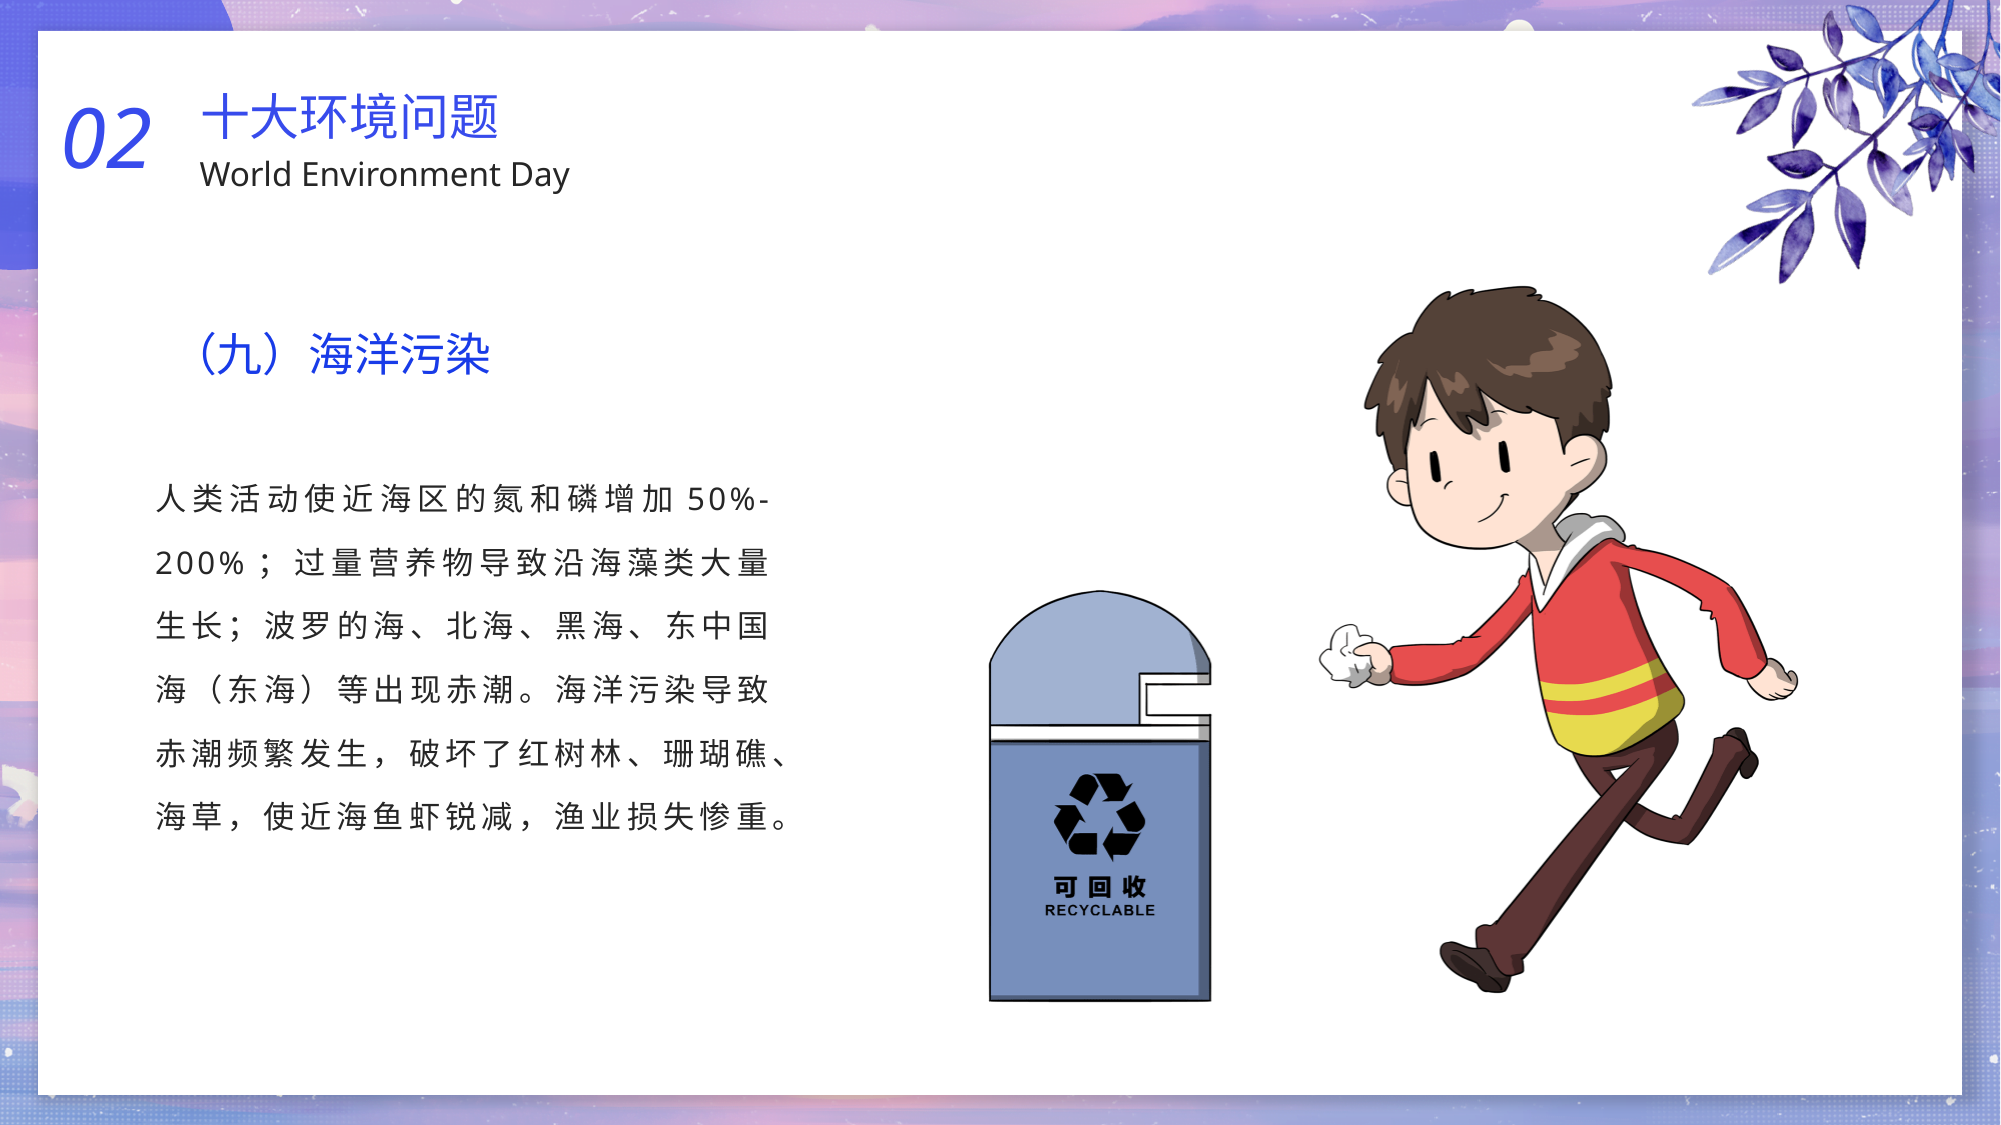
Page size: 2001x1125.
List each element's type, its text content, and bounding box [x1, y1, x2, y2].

picture [0, 0, 2001, 1125]
text_box （九）海洋污染 [156, 285, 507, 389]
list 人类活动使近海区的氮和磷增加50%-200%；过量营养物导致沿海藻类大量生长；波罗的海、北海、黑海、东中国海（东海）等出现赤潮。海洋污染导致赤潮频繁发生，破坏了红树林、珊瑚礁、海草，使近海鱼虾锐减，渔业损失惨重。 [125, 445, 788, 920]
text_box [40, 77, 729, 202]
